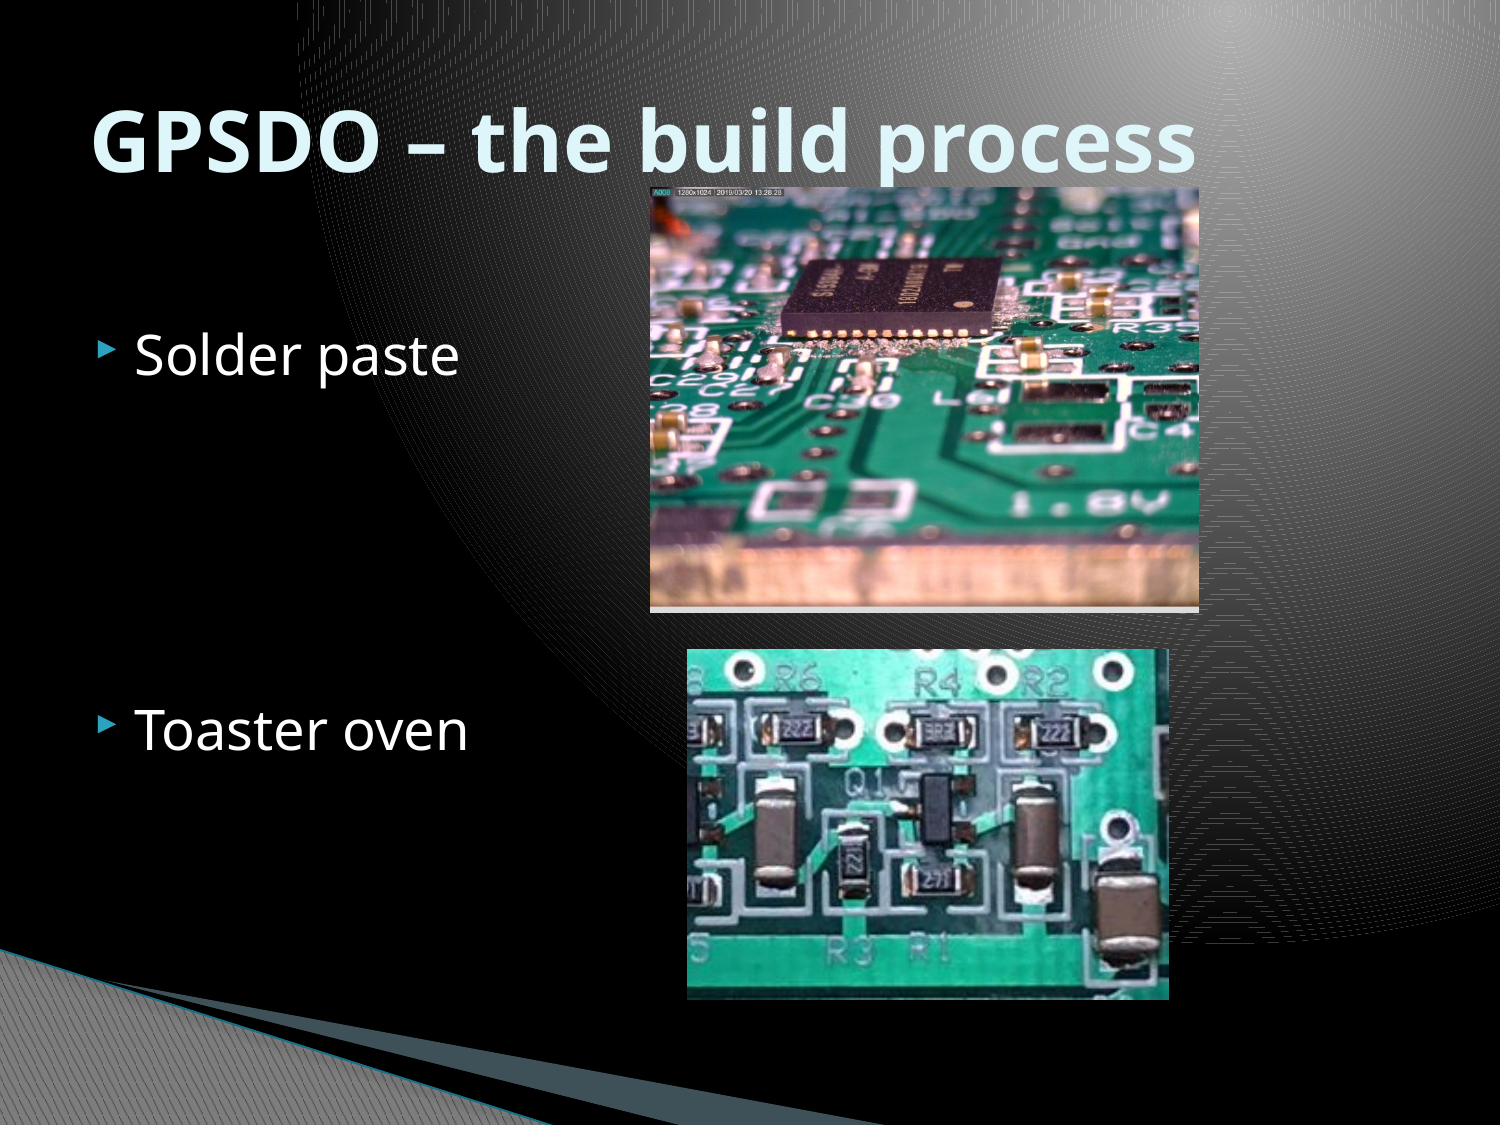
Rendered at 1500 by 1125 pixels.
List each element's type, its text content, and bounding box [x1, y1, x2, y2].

picture [687, 649, 1170, 1001]
list Solder paste Toaster oven [62, 312, 838, 770]
title GPSDO – the build process [75, 45, 1425, 233]
picture [0, 952, 543, 1125]
picture [649, 187, 1200, 613]
